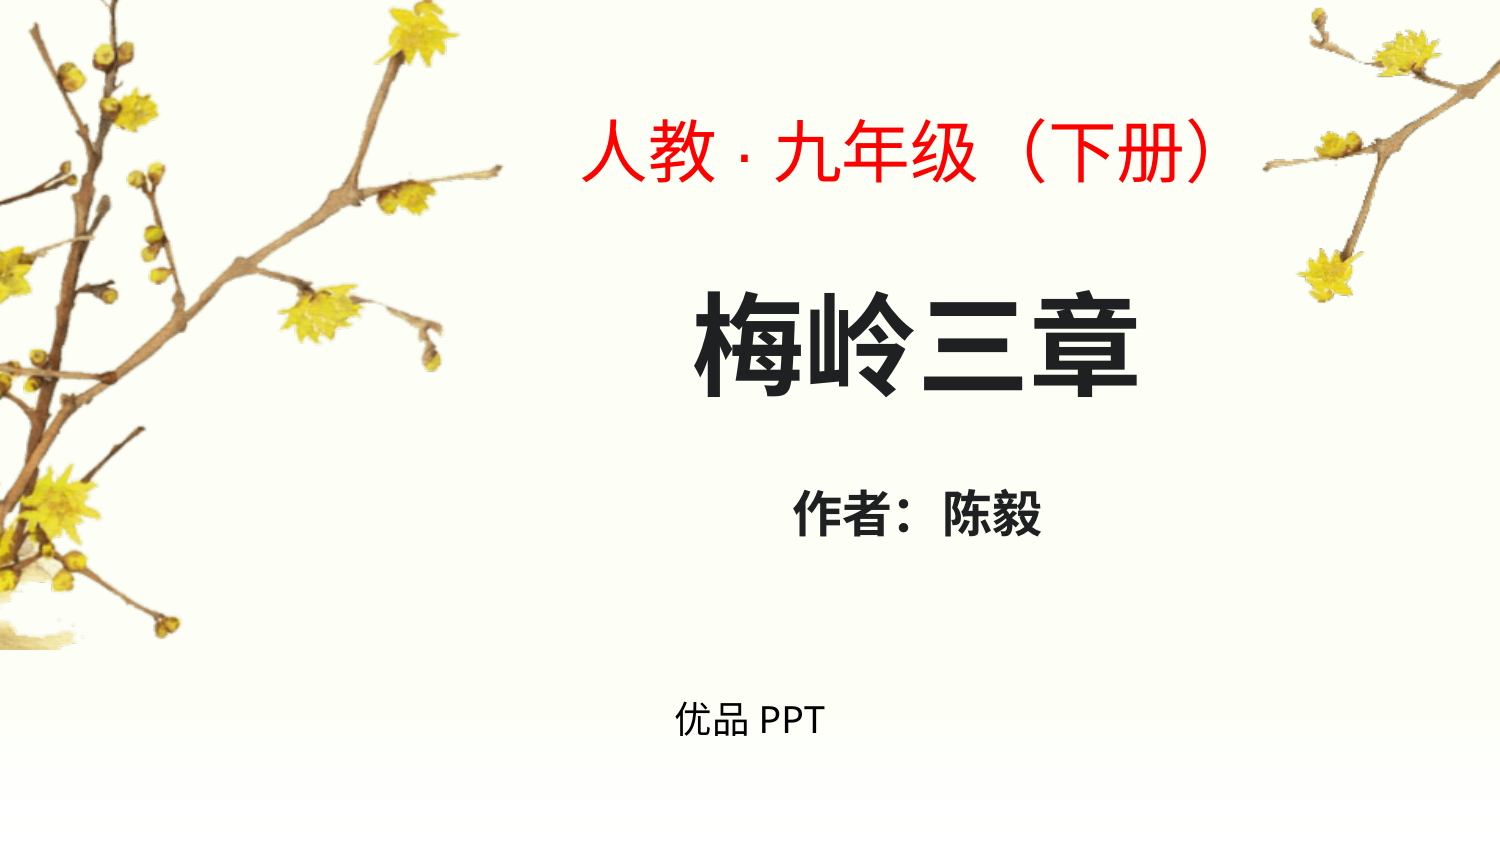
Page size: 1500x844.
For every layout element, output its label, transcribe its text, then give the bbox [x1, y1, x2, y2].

text_box 人教·九年级（下册） [518, 102, 1258, 197]
picture [1258, 0, 1500, 303]
text_box 作者：陈毅 [693, 476, 1142, 548]
text_box 梅岭三章 [508, 269, 1500, 416]
picture [0, 0, 508, 650]
text_box 优品PPT [0, 685, 1500, 747]
